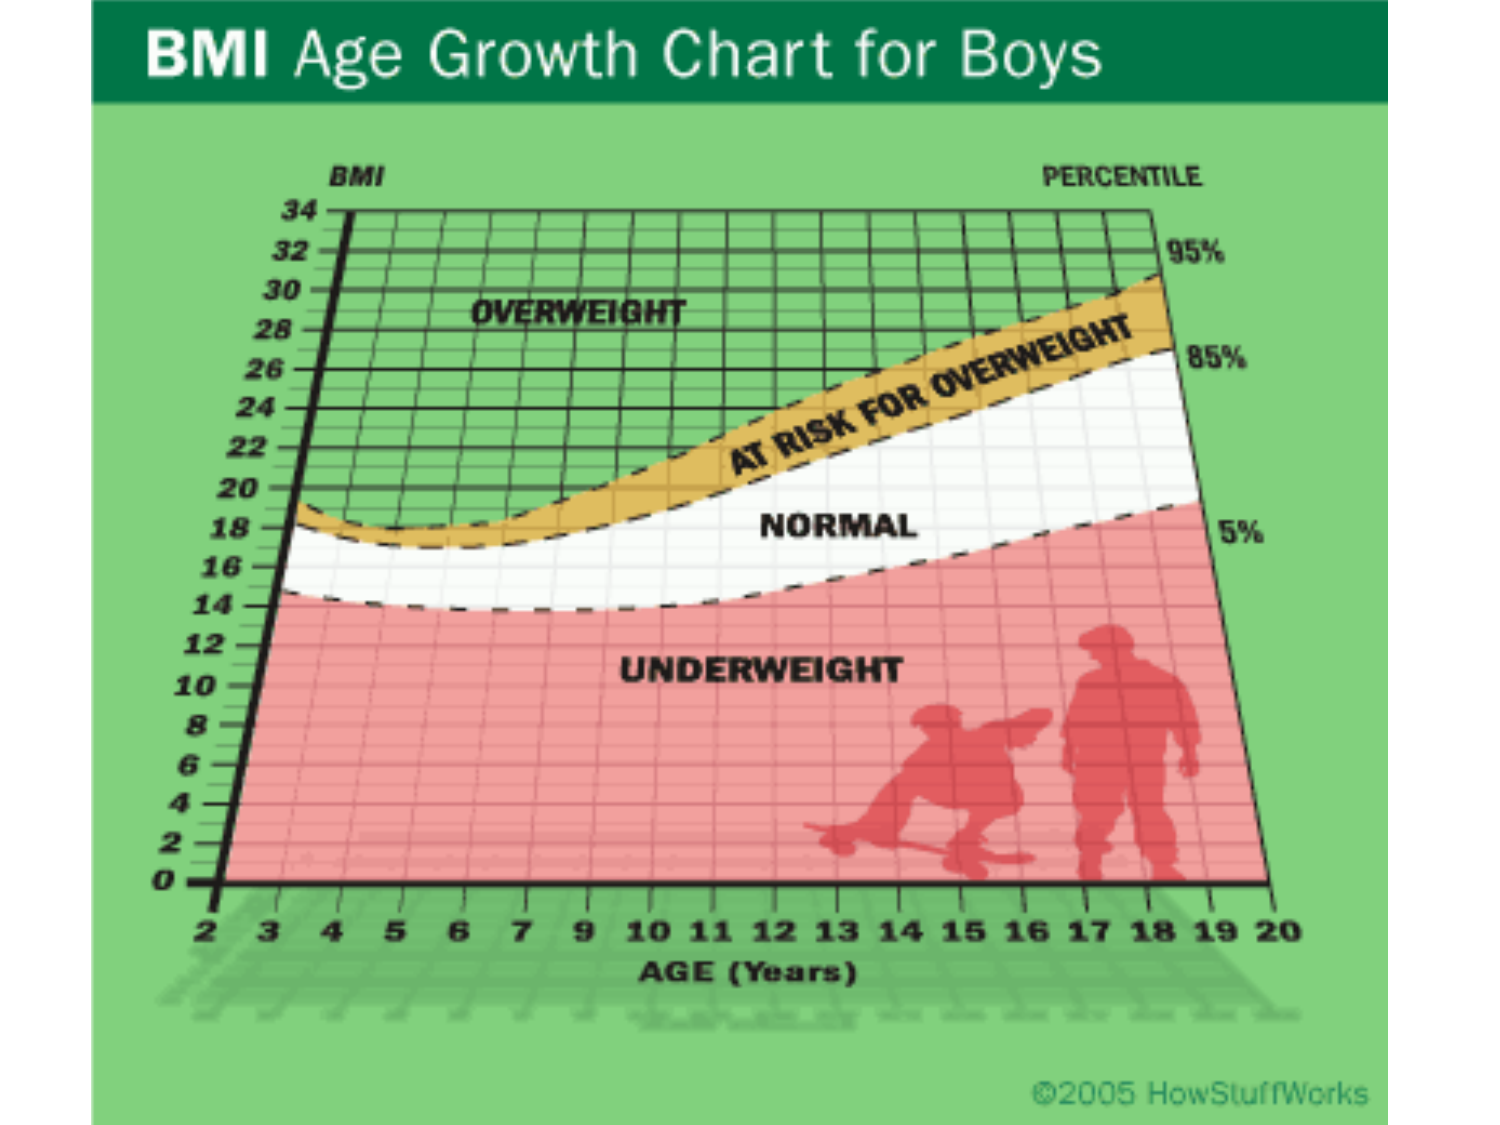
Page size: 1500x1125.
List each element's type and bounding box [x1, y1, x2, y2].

picture [91, 0, 1389, 1125]
